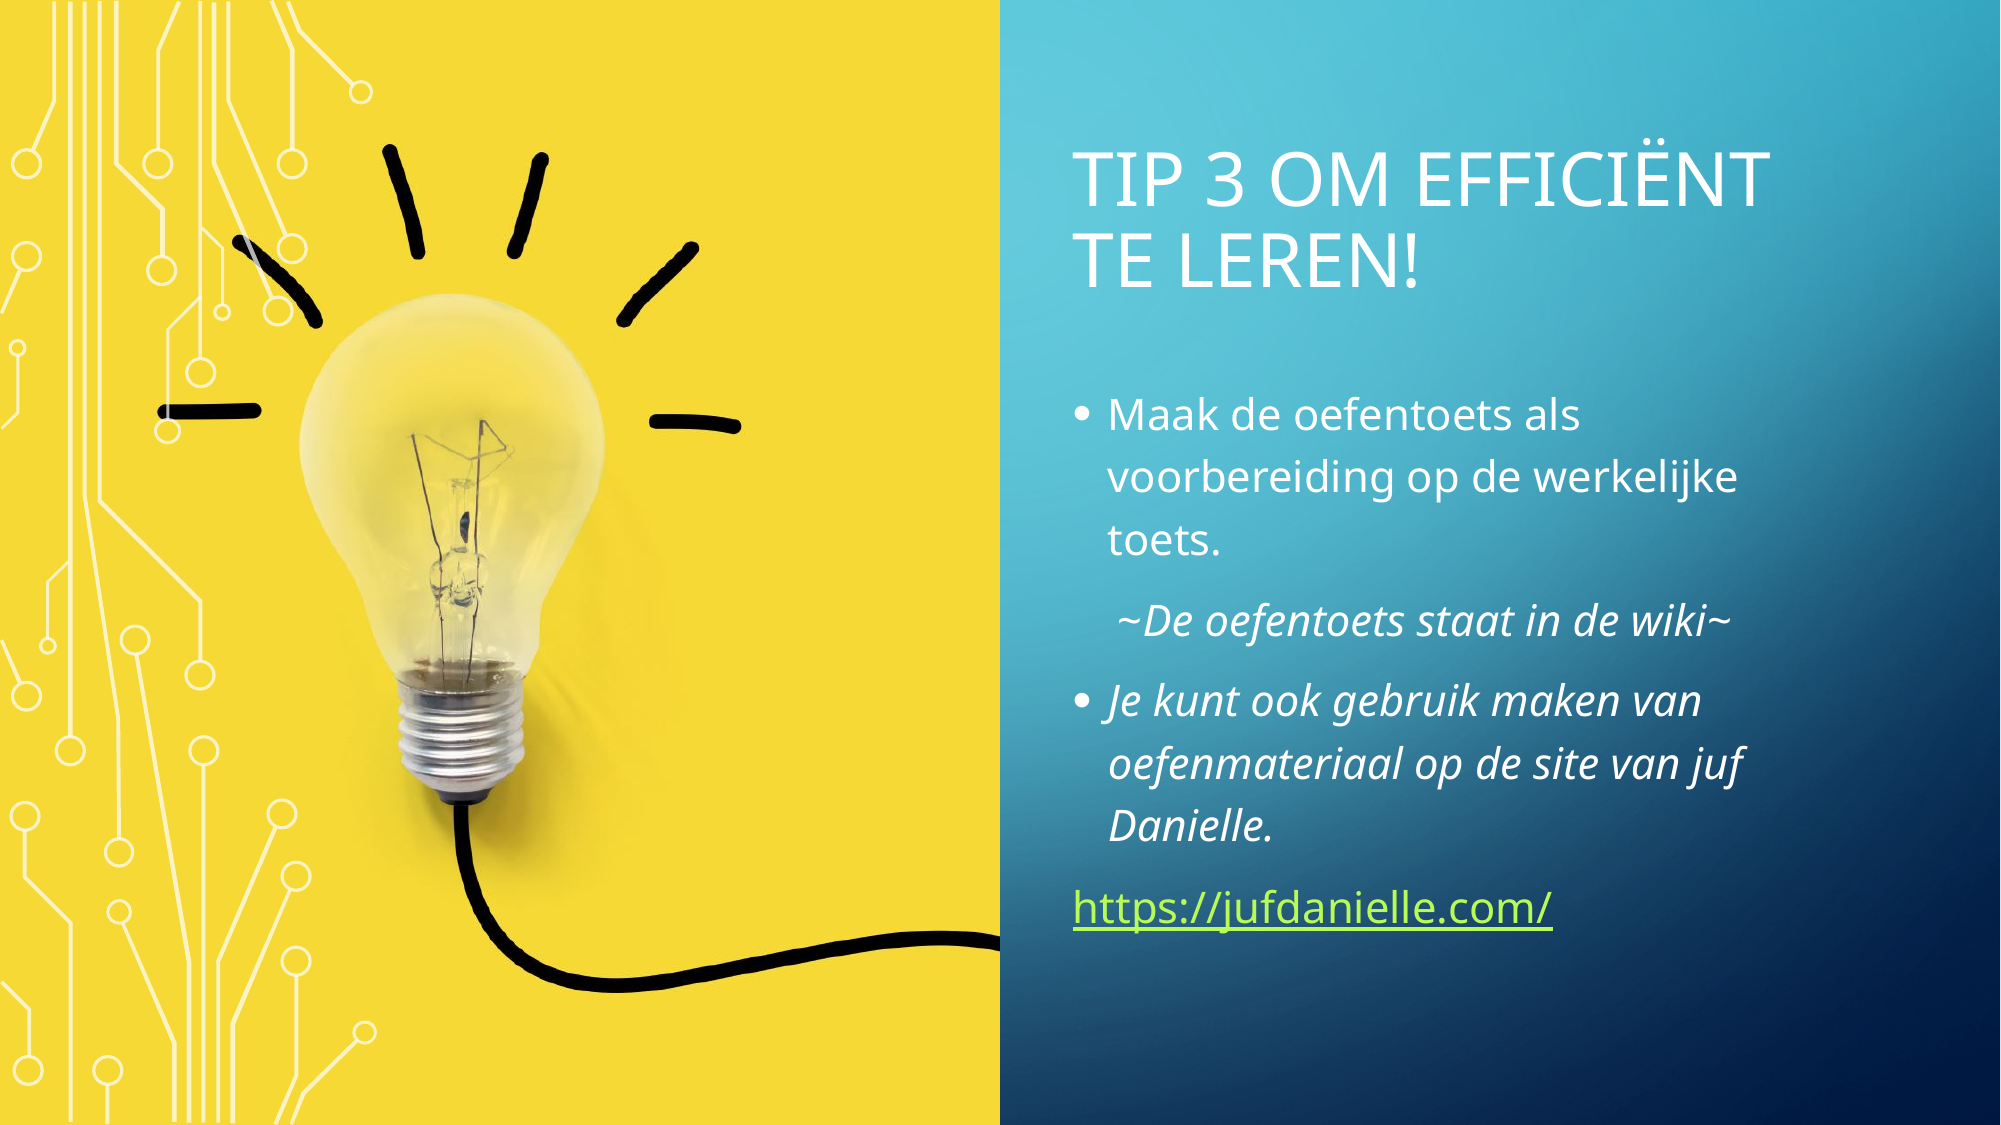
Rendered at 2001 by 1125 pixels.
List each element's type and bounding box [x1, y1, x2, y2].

picture [379, 0, 1001, 1125]
text_box [0, 0, 379, 1125]
text_box [1001, 0, 2000, 1125]
